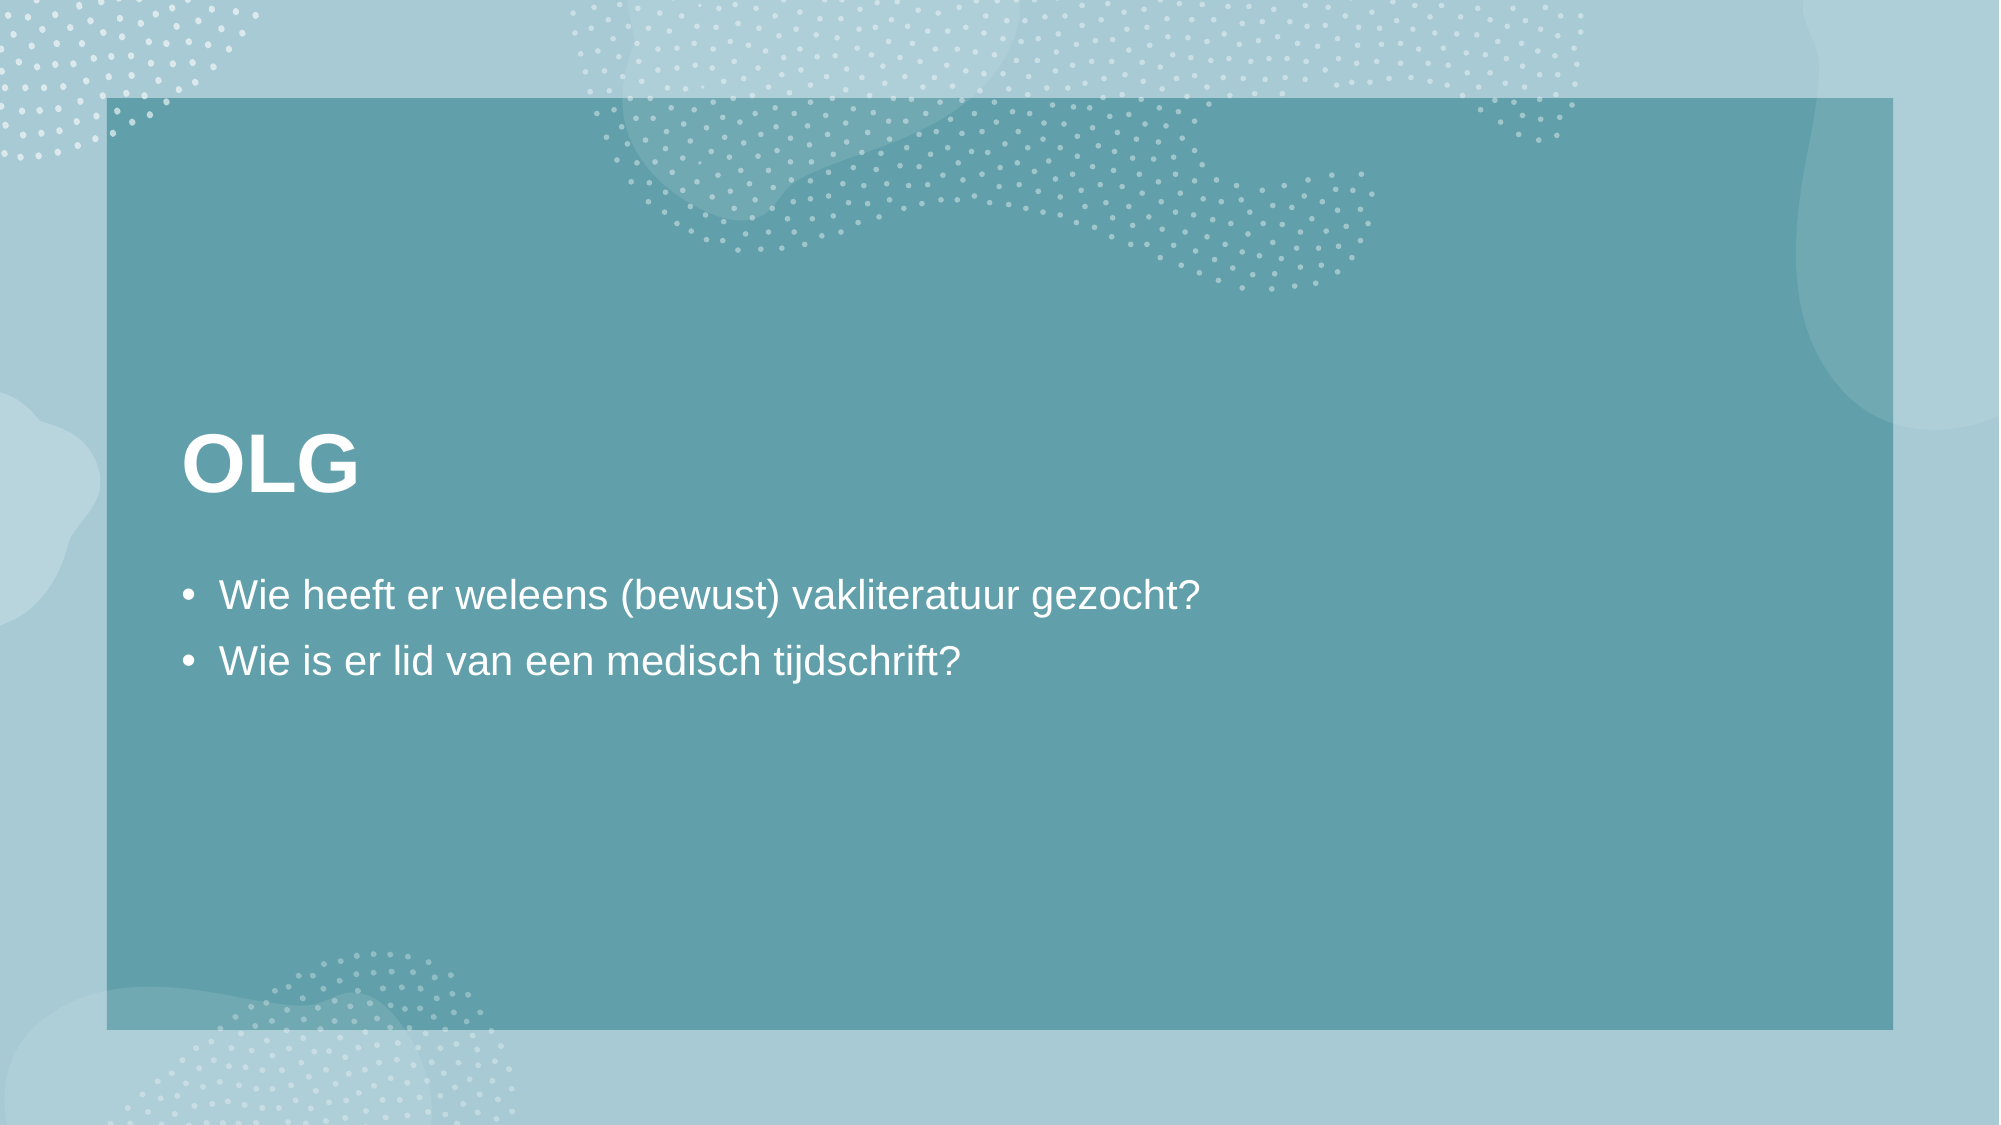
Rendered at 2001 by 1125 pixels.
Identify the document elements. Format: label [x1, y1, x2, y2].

text_box [0, 0, 2000, 1125]
